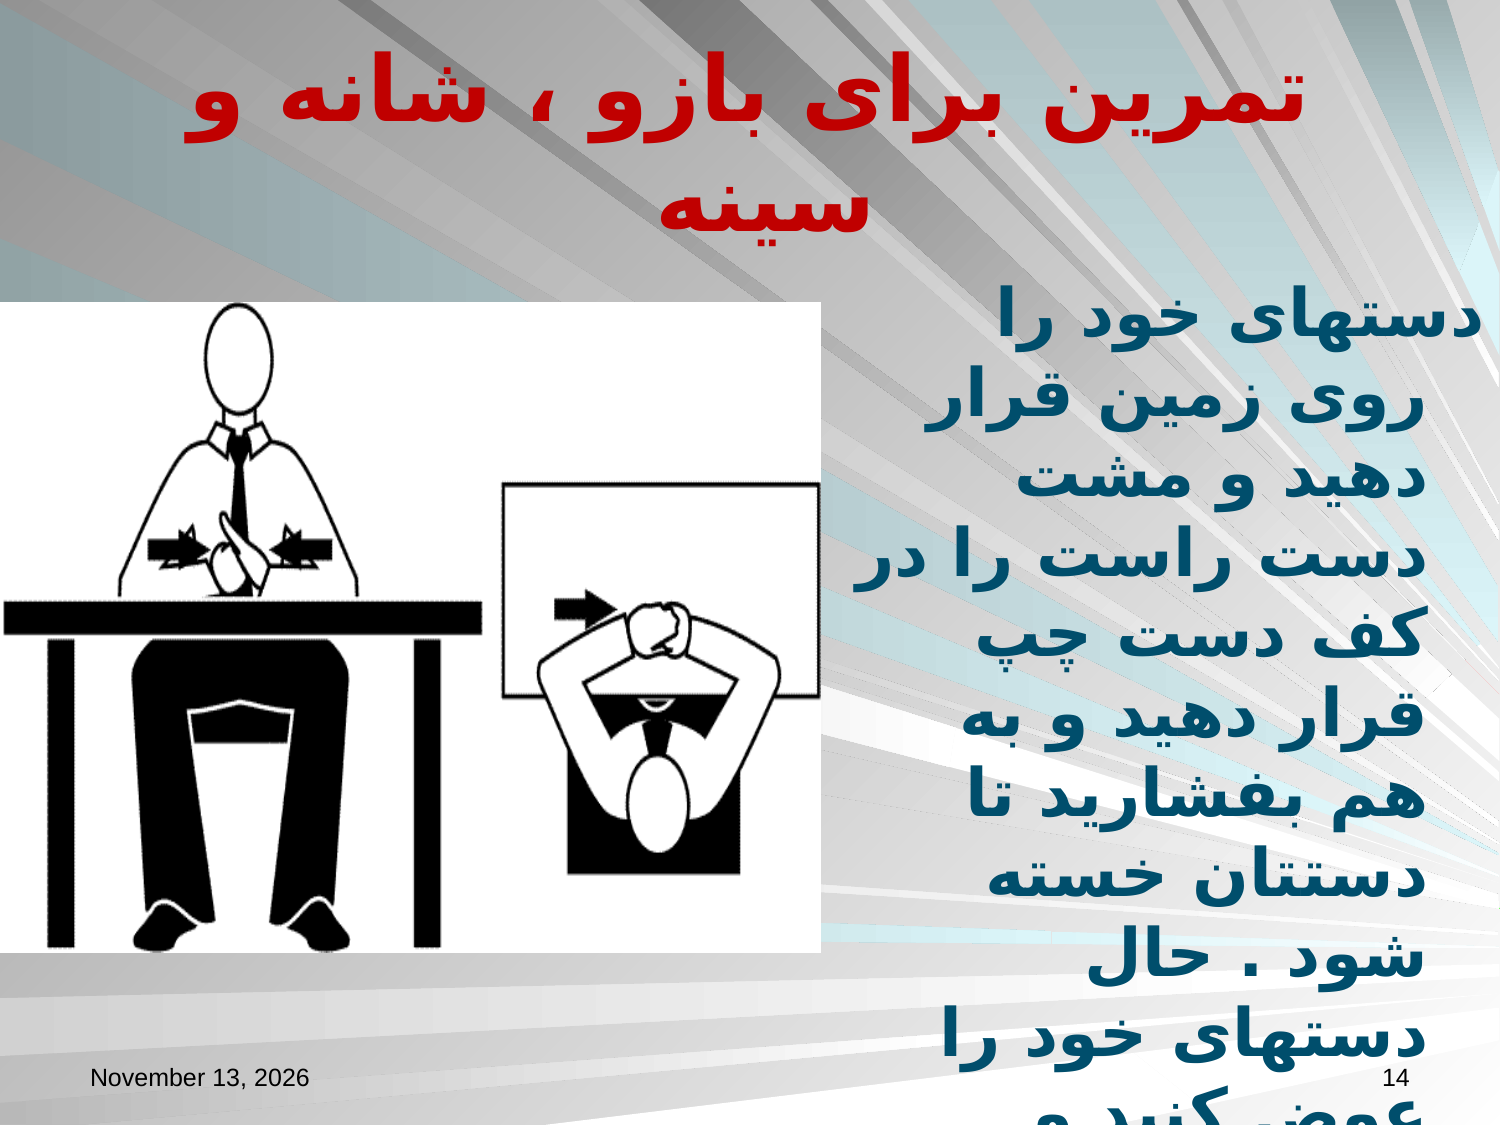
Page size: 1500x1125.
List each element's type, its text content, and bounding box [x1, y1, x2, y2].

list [0, 302, 822, 953]
title تمرین برای بازو ، شانه و سینه [74, 45, 1426, 234]
list دستهای خود را روی زمین قرار دهید و مشت دست راست را در کف دست چپ قرار دهید و به هم بفشارید تا دستتان خسته شود . حال دستهای خود را عوض کنید و تمرین را تکرار کنید . [832, 262, 1500, 1006]
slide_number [74, 1023, 426, 1100]
slide_number 14 [1074, 1023, 1426, 1100]
